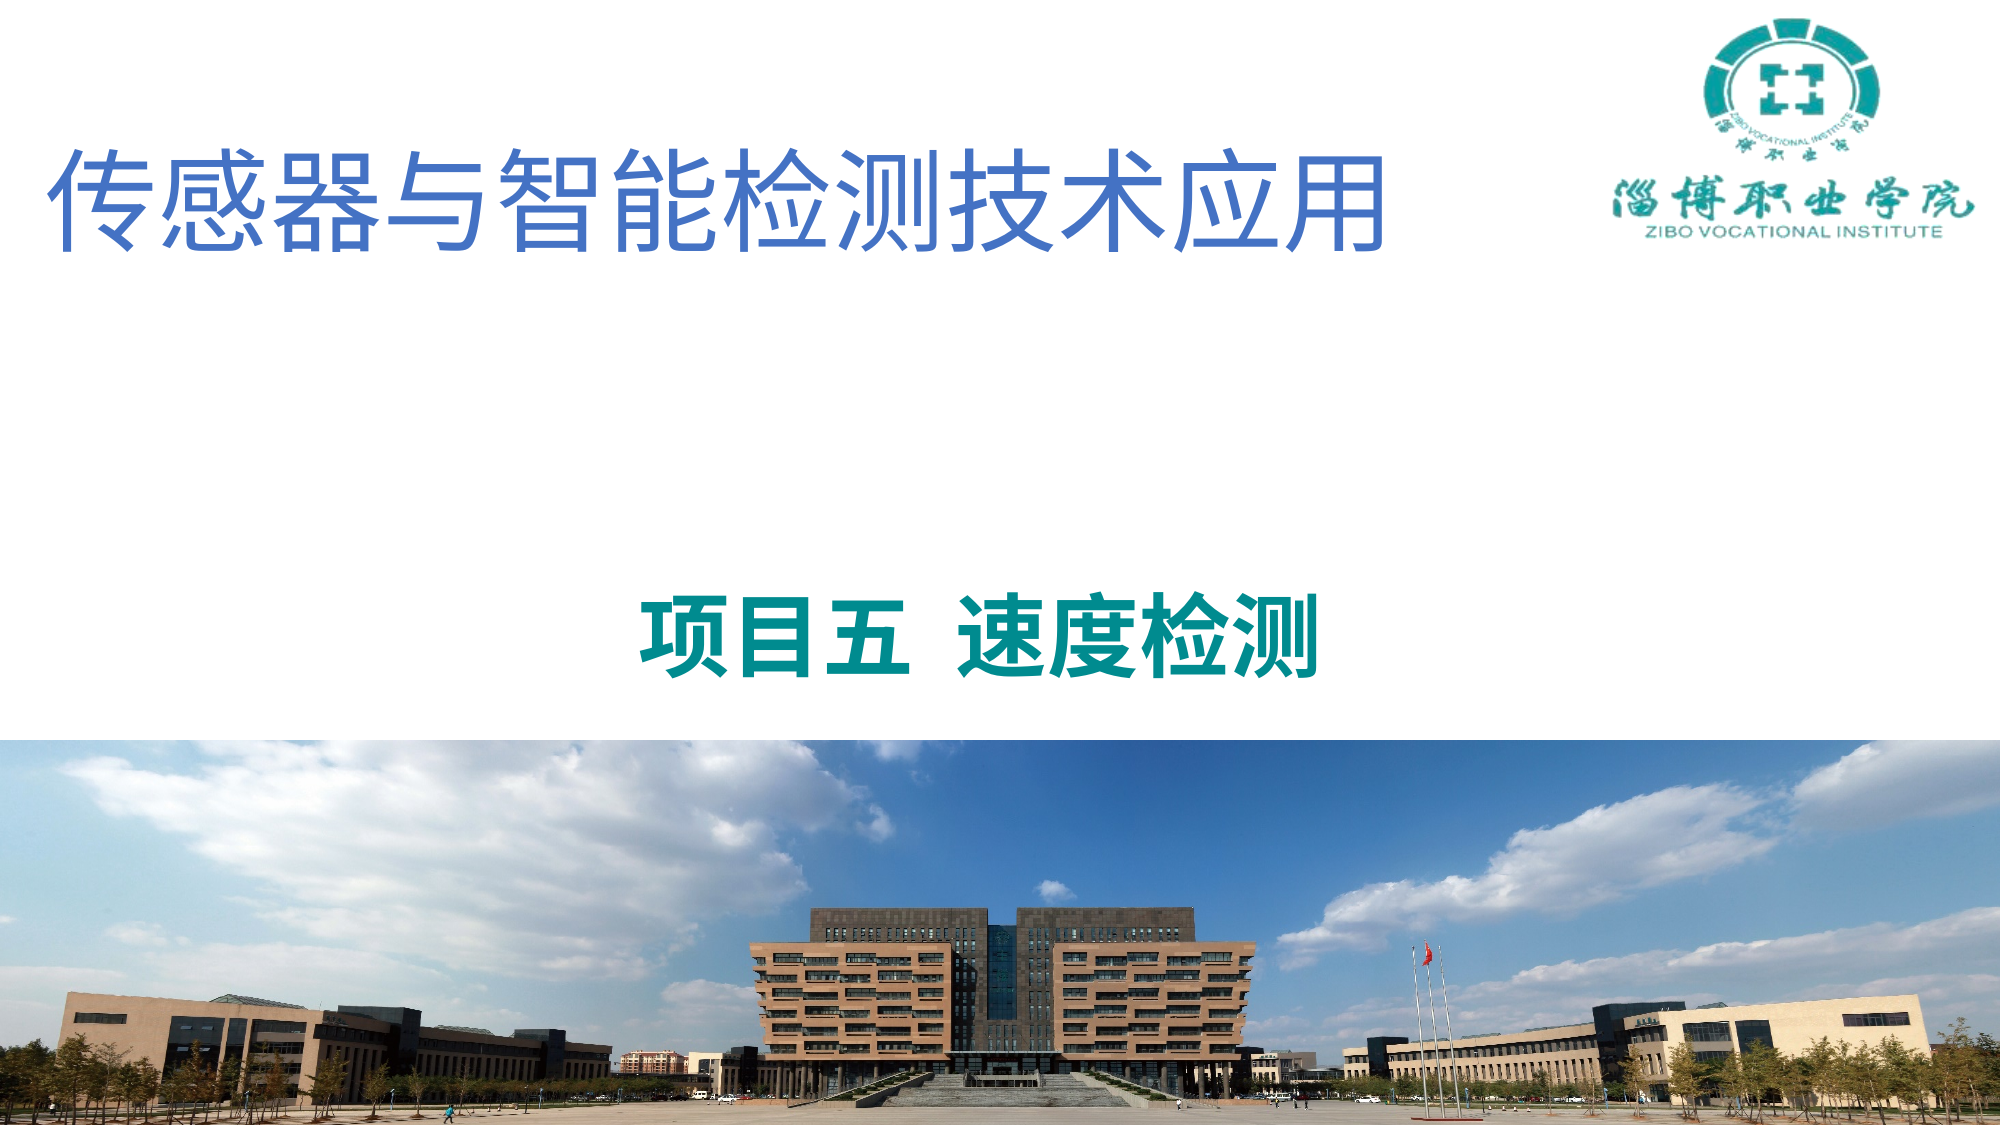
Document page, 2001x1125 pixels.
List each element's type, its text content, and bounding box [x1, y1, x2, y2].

picture [1581, 4, 2000, 253]
text_box 项目五 速度检测 [624, 571, 1448, 696]
text_box 传感器与智能检测技术应用 [30, 123, 1411, 274]
picture [0, 740, 2000, 1125]
